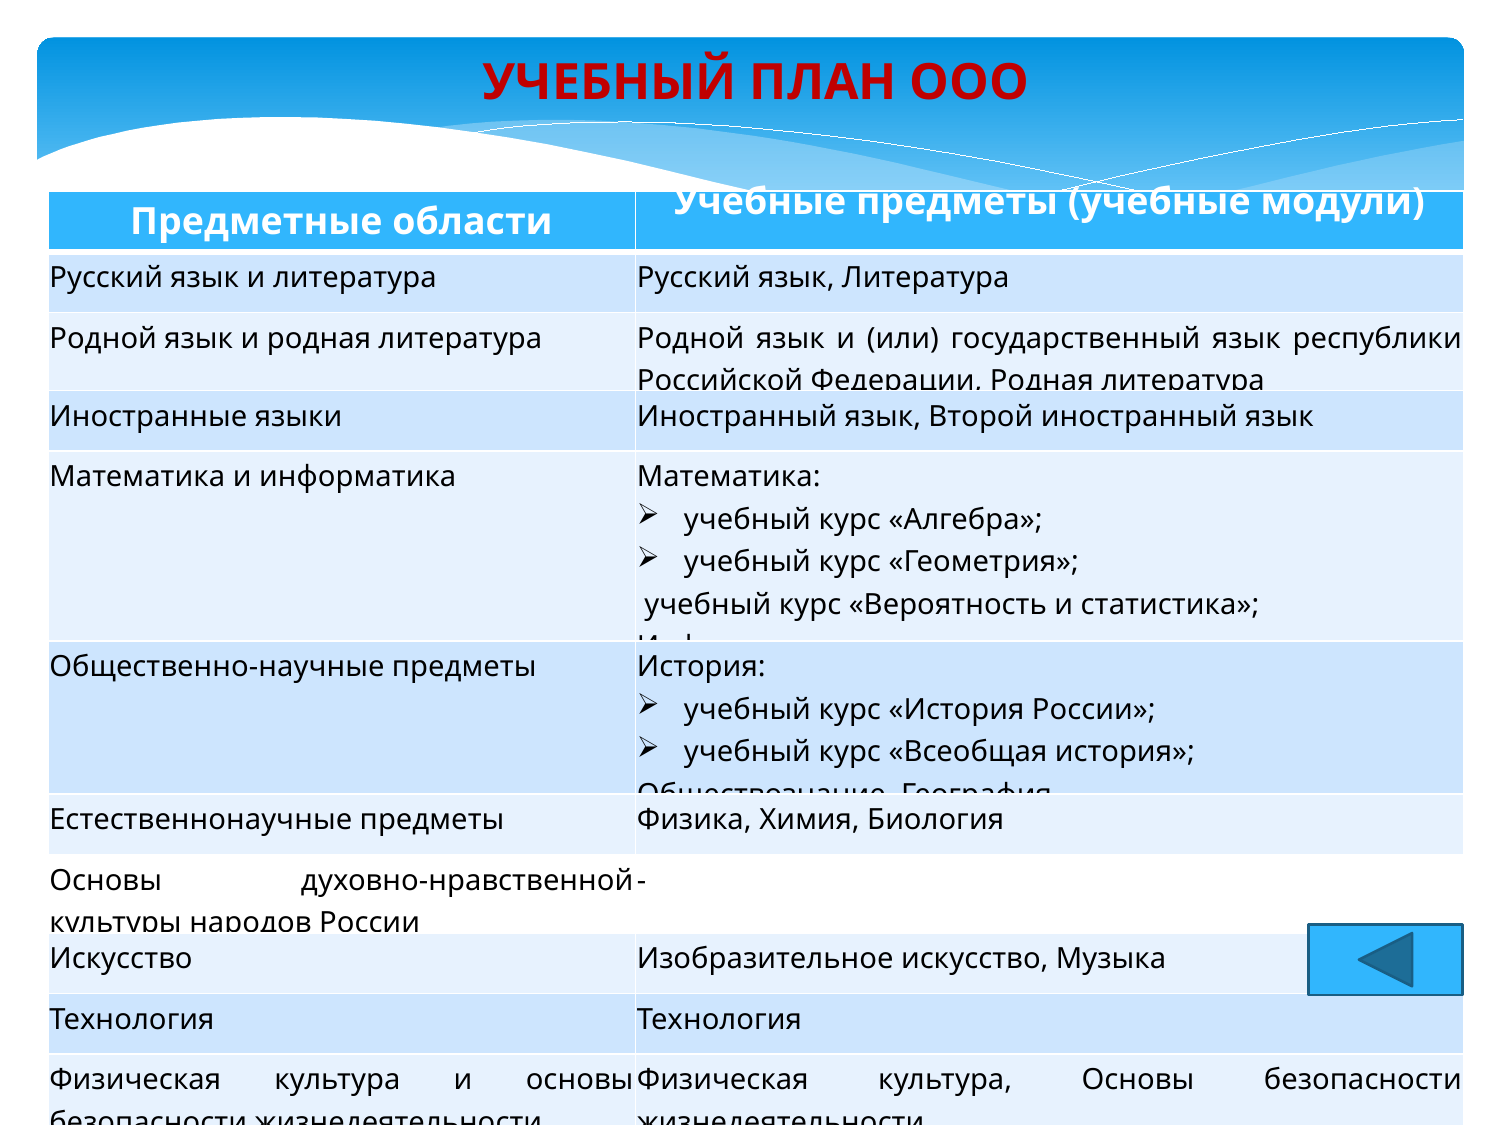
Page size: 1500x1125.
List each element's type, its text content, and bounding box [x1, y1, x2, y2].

table_cell Русский язык, Литература [636, 255, 1463, 312]
table_header Предметные области [49, 192, 635, 249]
text_box УЧЕБНЫЙ ПЛАН ООО [64, 42, 1447, 118]
table_cell Родной язык и родная литература [49, 313, 635, 390]
table_cell Общественно-научные предметы [49, 642, 635, 793]
table_cell Русский язык и литература [49, 255, 635, 312]
table_cell Физическая культура, Основы безопасности жизнедеятельности [636, 1055, 1463, 1125]
table_header Учебные предметы (учебные модули) [636, 192, 1463, 249]
table_cell Искусство [49, 934, 635, 993]
table_cell Математика: учебный курс «Алгебра»; учебный курс «Геометрия»; учебный курс «Вероятность и статистика»; Информатика [636, 452, 1463, 640]
table_cell Физическая культура и основы безопасности жизнедеятельности [49, 1055, 635, 1125]
table_cell - [636, 856, 1463, 932]
table_cell Родной язык и (или) государственный язык республики Российской Федерации, Родная литература [636, 313, 1463, 390]
table_cell Математика и информатика [49, 452, 635, 640]
table_cell Физика, Химия, Биология [636, 795, 1463, 854]
table_cell История: учебный курс «История России»; учебный курс «Всеобщая история»; Обществознание, География [636, 642, 1463, 793]
table_cell Иностранные языки [49, 391, 635, 450]
table_cell Технология [49, 994, 635, 1053]
table_cell Основы духовно-нравственной культуры народов России [49, 856, 635, 932]
table_cell Технология [636, 994, 1463, 1053]
text_box [1307, 923, 1464, 996]
table_cell Иностранный язык, Второй иностранный язык [636, 391, 1463, 450]
table_cell Естественнонаучные предметы [49, 795, 635, 854]
table_cell Изобразительное искусство, Музыка [636, 934, 1307, 993]
